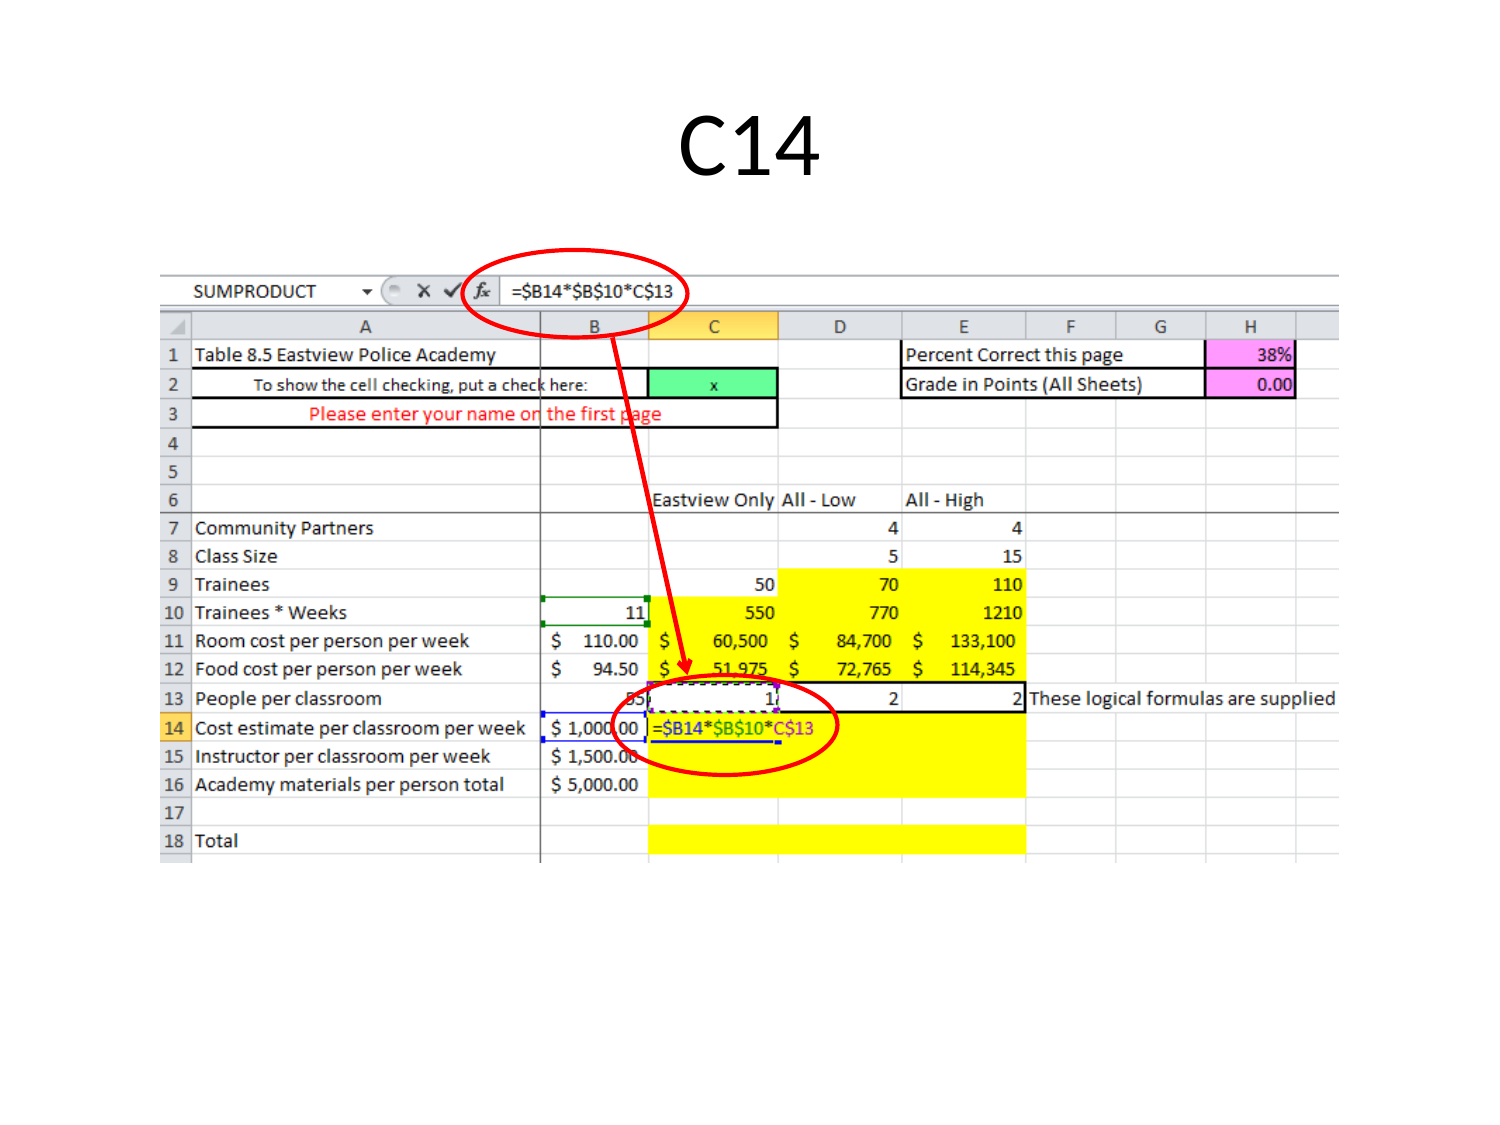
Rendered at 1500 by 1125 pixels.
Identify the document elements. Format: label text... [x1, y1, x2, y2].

text_box [472, 247, 678, 273]
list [160, 274, 1340, 863]
title C14 [75, 45, 1425, 233]
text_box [612, 337, 688, 676]
